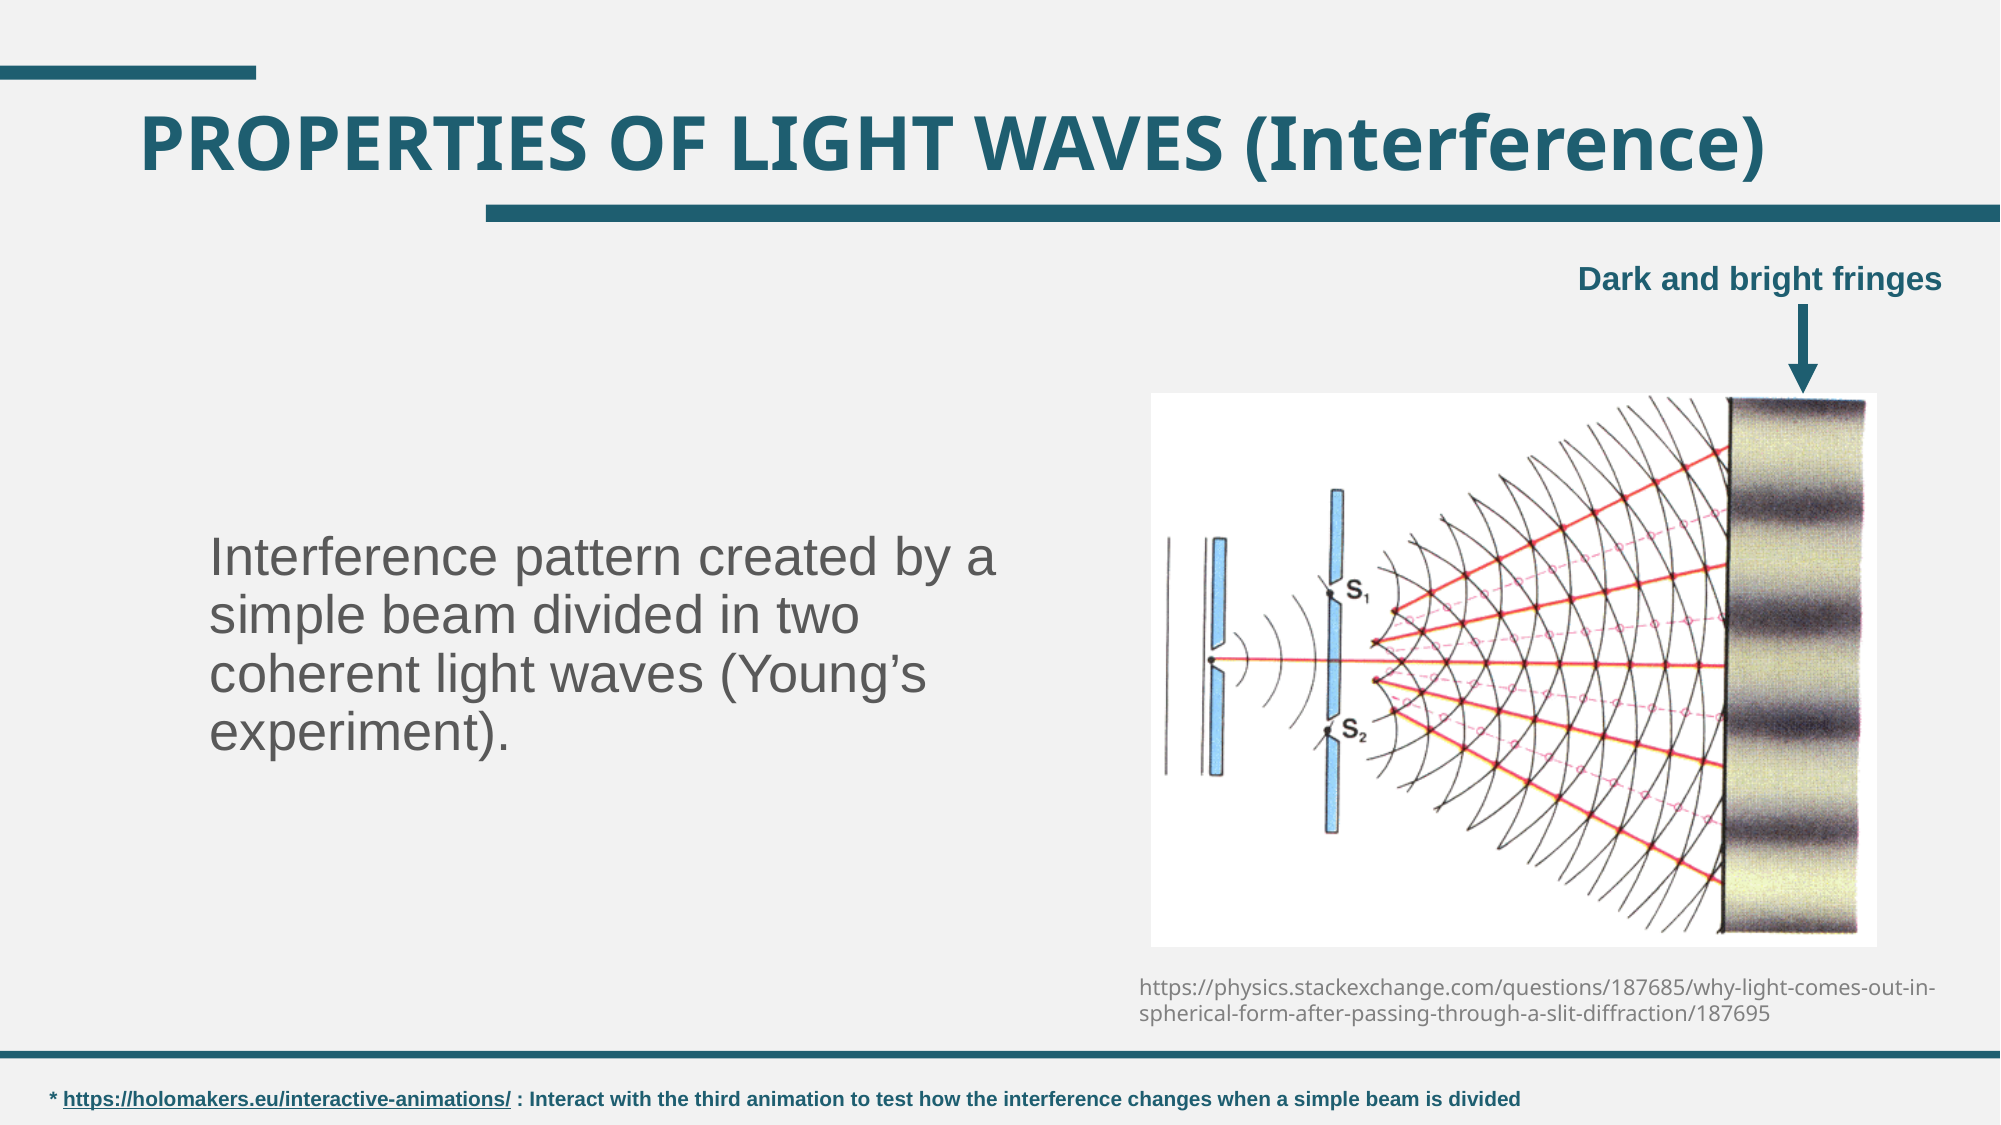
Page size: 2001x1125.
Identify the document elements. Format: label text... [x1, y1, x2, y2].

text_box Dark and bright fringes [1562, 249, 1959, 304]
text_box * https://holomakers.eu/interactive-animations/ : Interact with the third animation to test how the interference changes when a simple beam is divided [33, 1078, 1538, 1118]
text_box [484, 203, 2000, 223]
picture [1151, 393, 1877, 947]
list Interference pattern created by a simple beam divided in two coherent light waves (Young’s experiment). [194, 520, 1024, 823]
text_box [0, 1049, 2000, 1060]
text_box PROPERTIES OF LIGHT WAVES (Interference) [123, 71, 1804, 194]
text_box [0, 64, 258, 81]
text_box https://physics.stackexchange.com/questions/187685/why-light-comes-out-in-spherical-form-after-passing-through-a-slit-diffraction/187695 [1115, 965, 1961, 1033]
